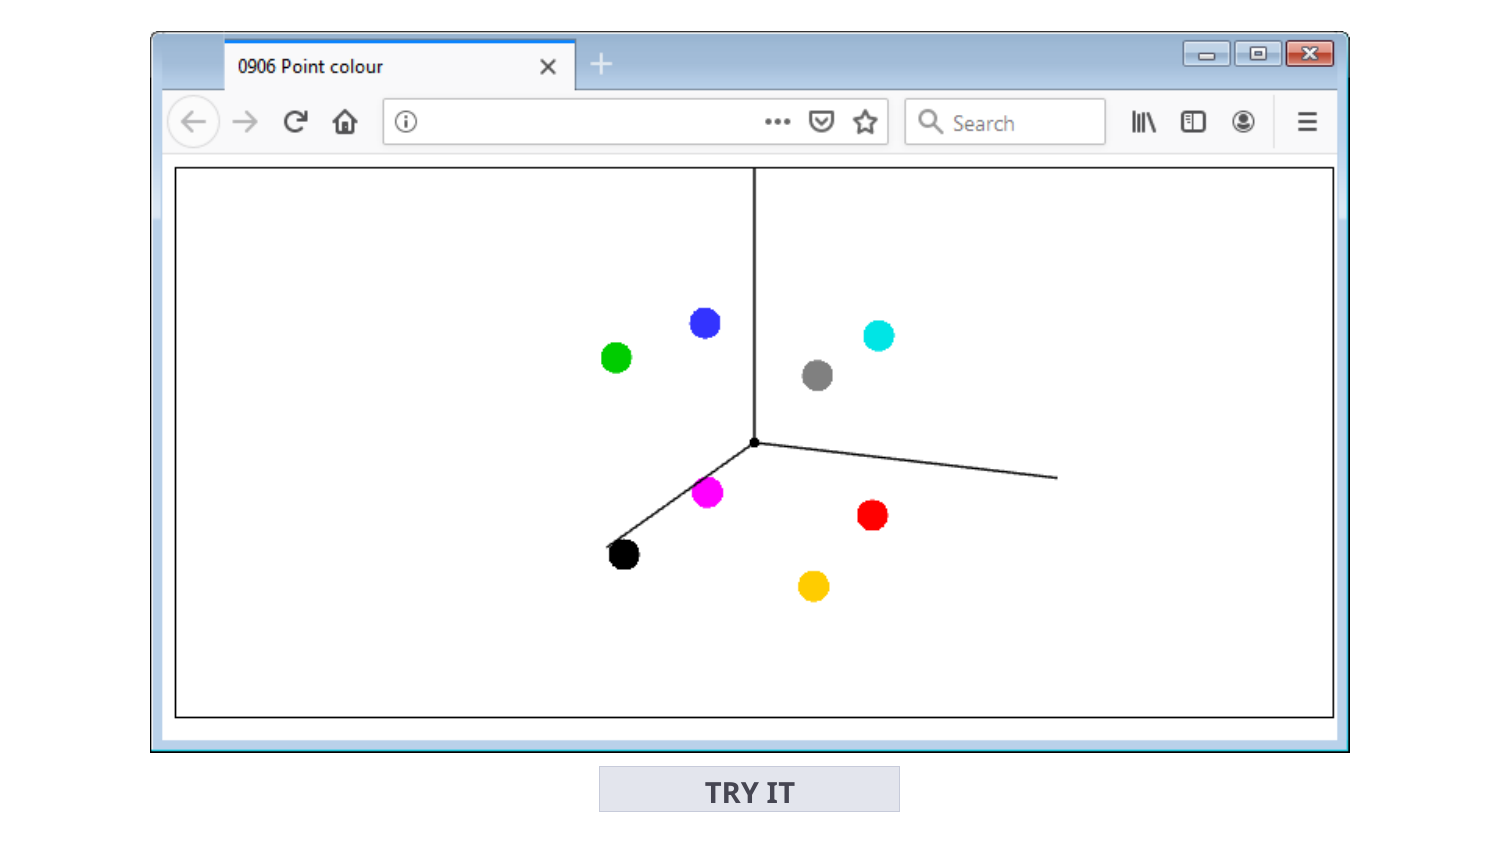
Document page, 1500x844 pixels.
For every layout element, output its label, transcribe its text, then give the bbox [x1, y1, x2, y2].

picture [149, 31, 1351, 753]
text_box TRY IT [599, 766, 900, 812]
